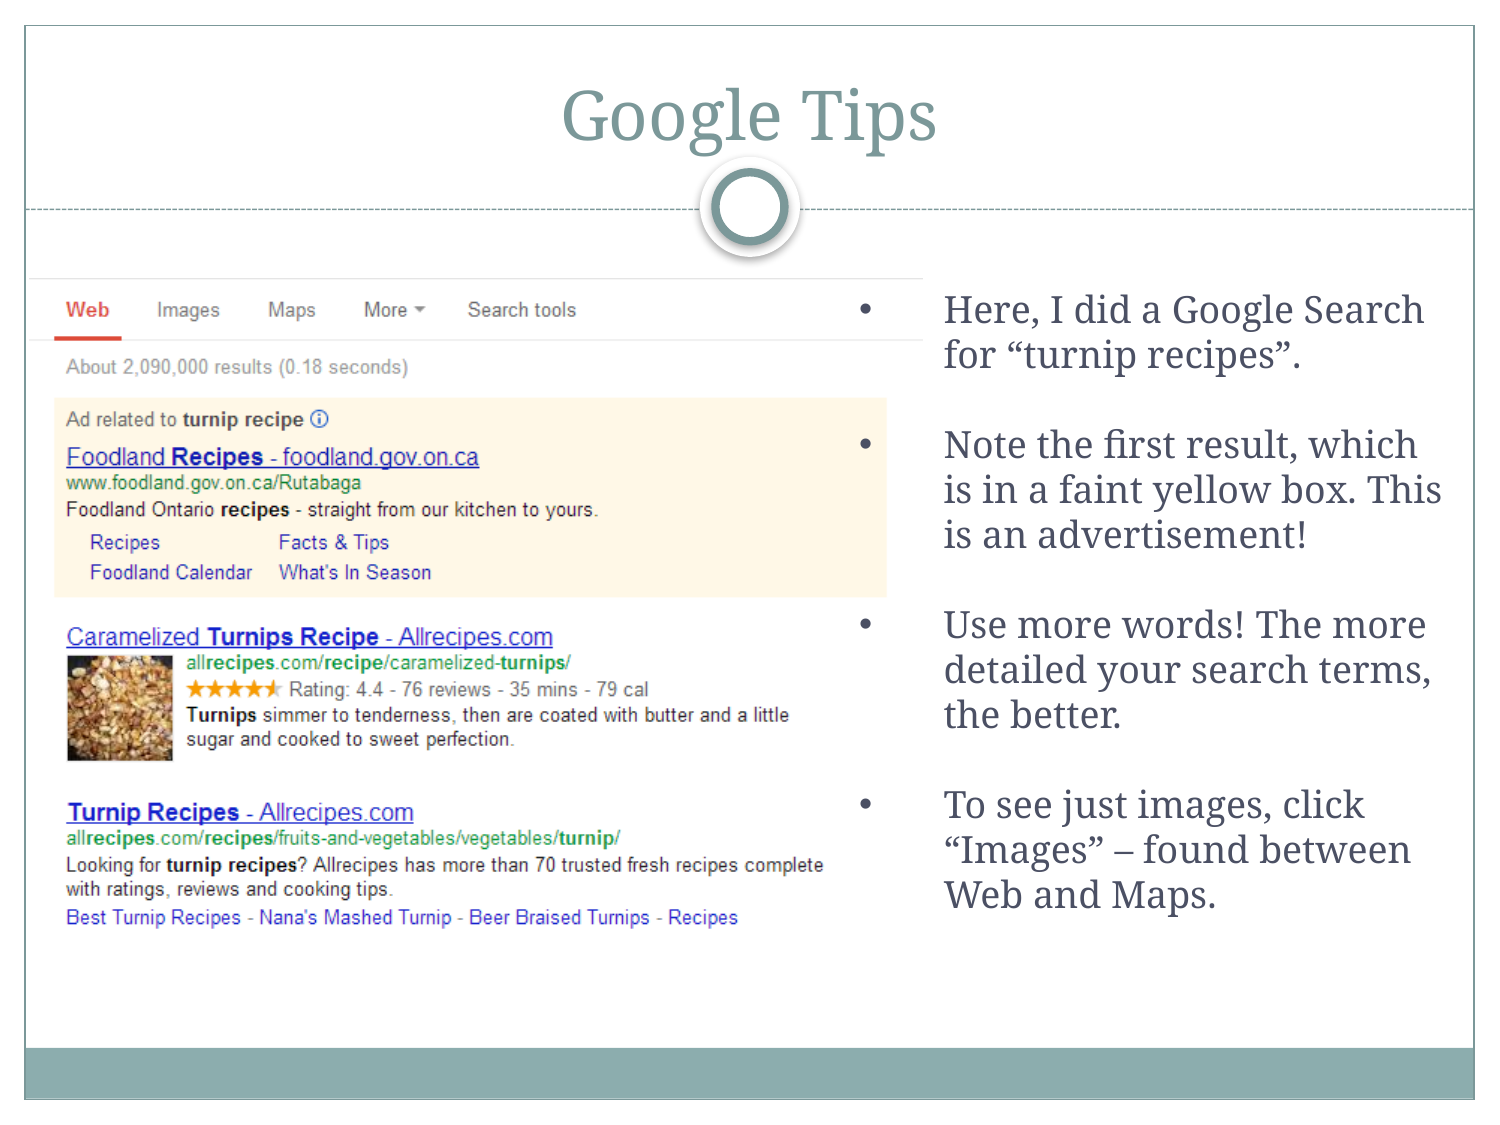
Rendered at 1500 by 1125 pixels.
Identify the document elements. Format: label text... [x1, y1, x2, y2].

picture [29, 278, 924, 953]
text_box Here, I did a Google Search for “turnip recipes”. Note the first result, which is in a faint yellow box. This is an advertisement! Use more words! The more detailed your search terms, the better. To see just images, click “Images” – found between Web and Maps. [844, 278, 1459, 1024]
title Google Tips [49, 37, 1450, 162]
